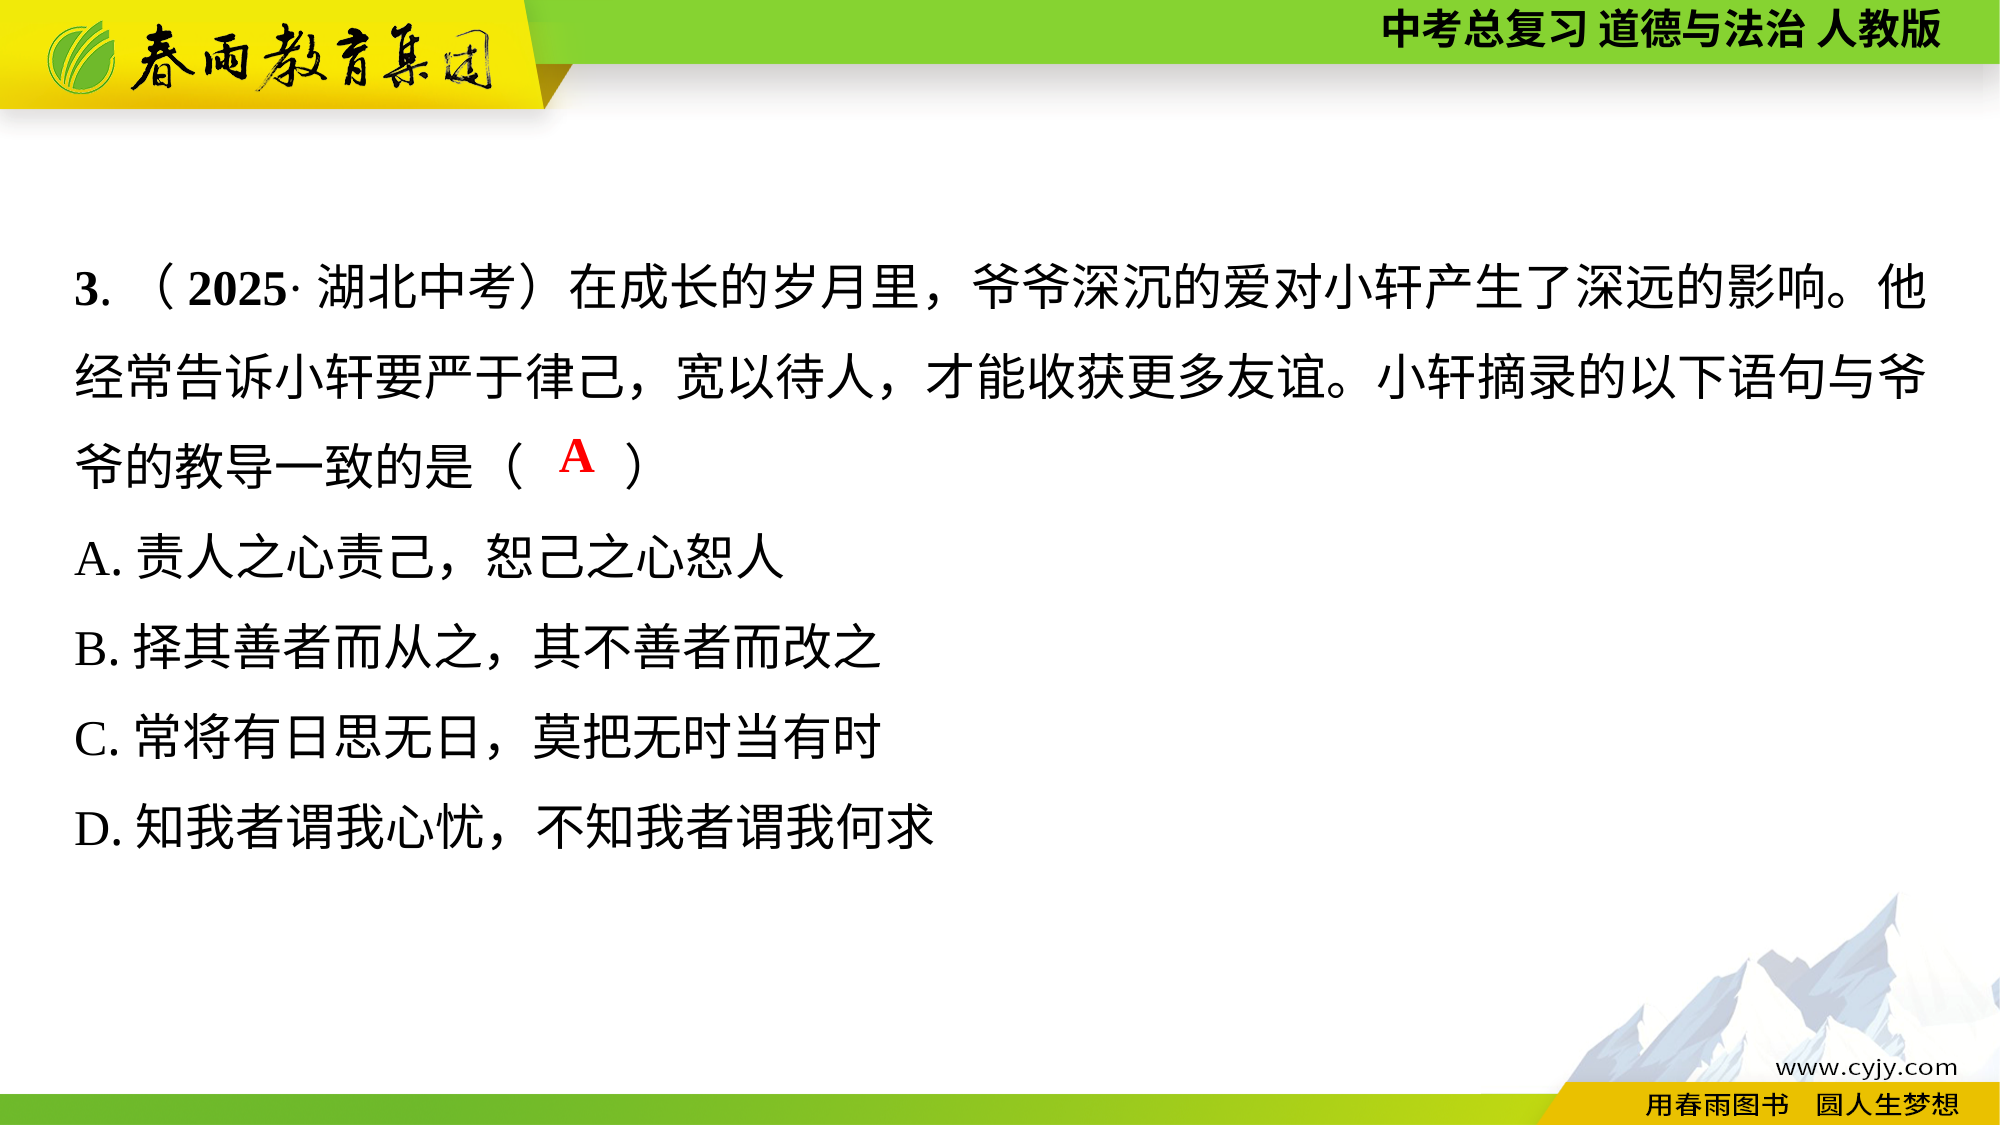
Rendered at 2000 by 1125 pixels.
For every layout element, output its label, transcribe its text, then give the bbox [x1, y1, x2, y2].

list 3.（2025·湖北中考）在成长的岁月里，爷爷深沉的爱对小轩产生了深远的影响。他经常告诉小轩要严于律己，宽以待人，才能收获更多友谊。小轩摘录的以下语句与爷爷的教导一致的是（ ） A.责人之心责己，恕己之心恕人 B.择其善者而从之，其不善者而改之 C.常将有日思无日，莫把无时当有时 D.知我者谓我心忧，不知我者谓我何求 [59, 218, 1944, 858]
text_box A [543, 415, 610, 490]
picture [0, 0, 2000, 1125]
